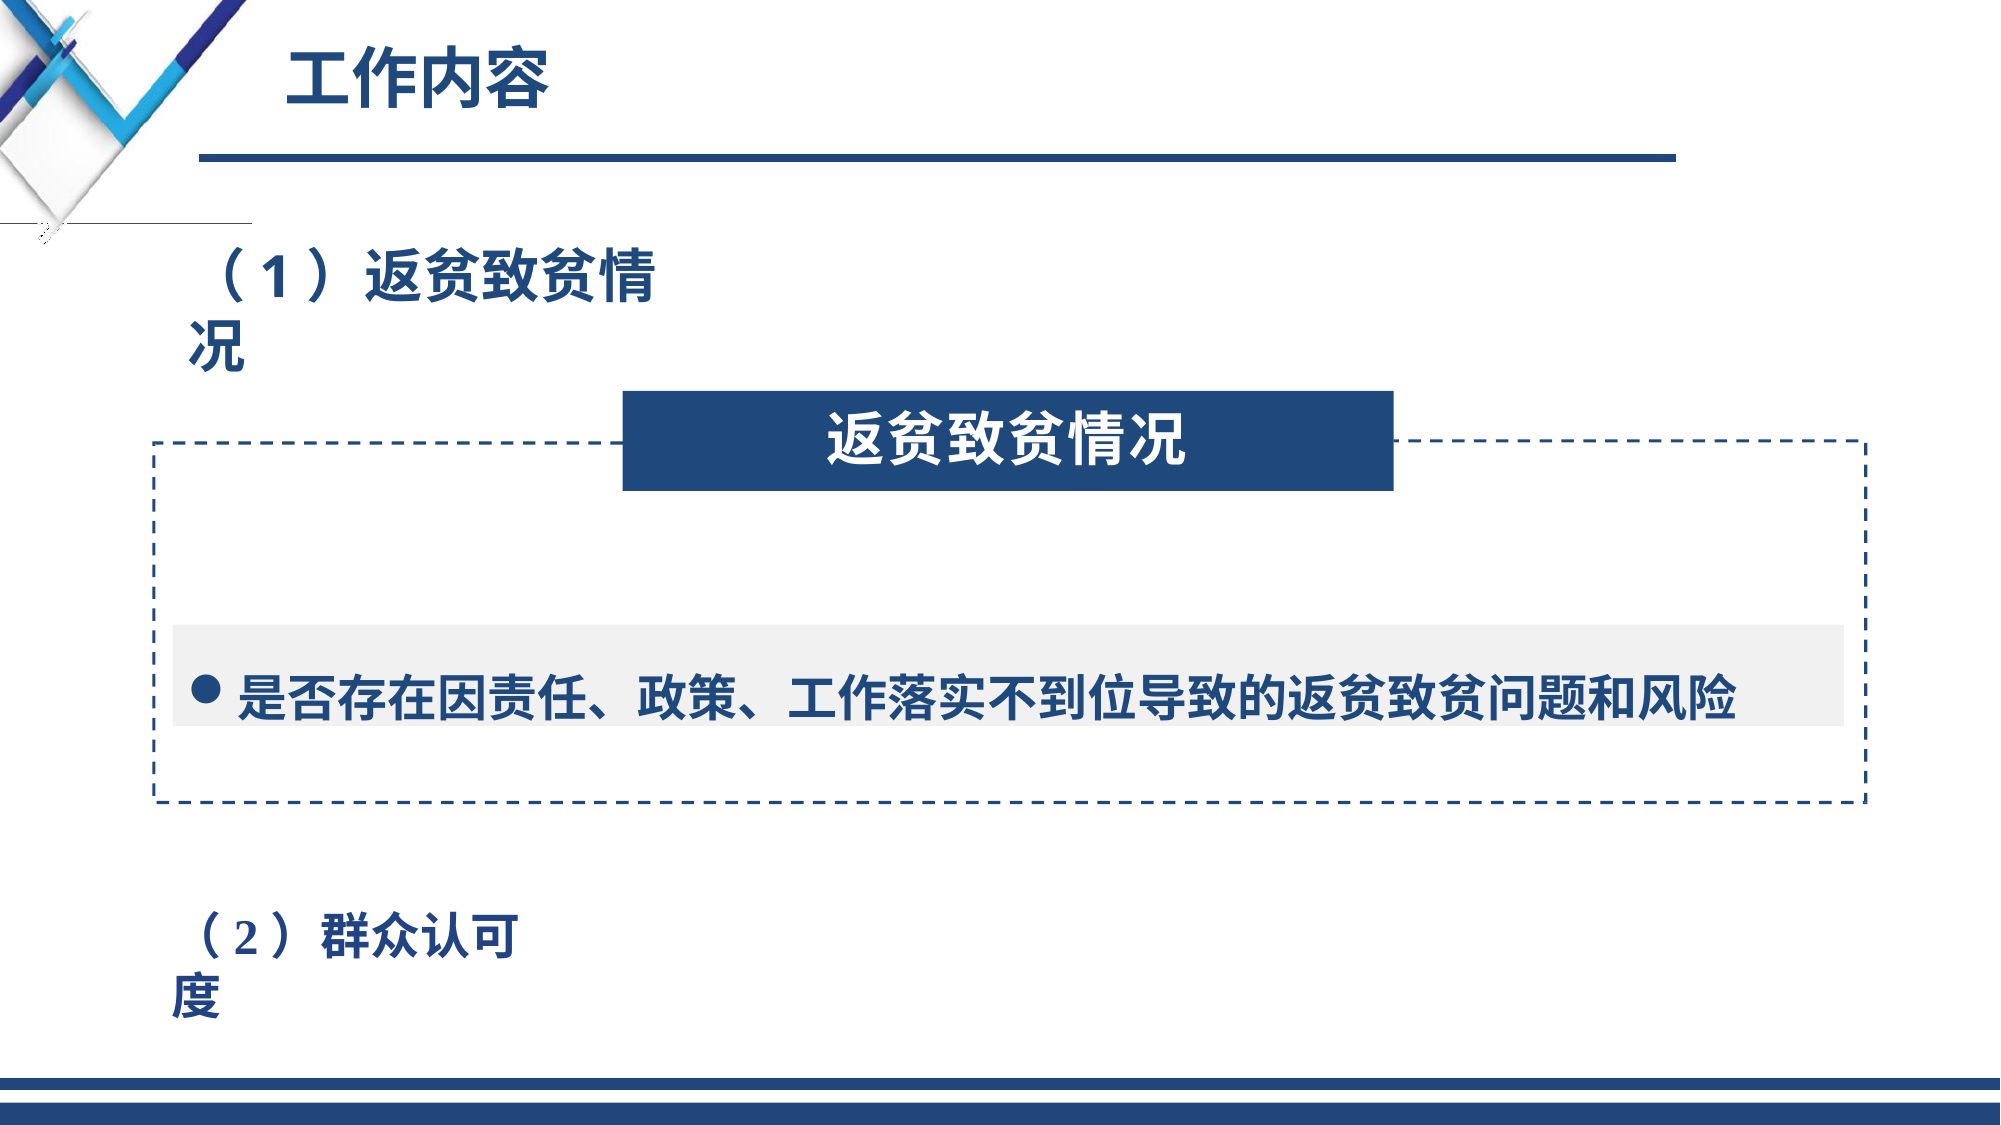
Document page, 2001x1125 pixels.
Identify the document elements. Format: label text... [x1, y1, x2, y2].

title 工作内容 [282, 33, 554, 224]
text_box [812, 800, 826, 805]
text_box [484, 800, 498, 805]
text_box [1250, 800, 1263, 805]
text_box [922, 800, 935, 805]
text_box [1425, 800, 1438, 805]
text_box [1141, 800, 1154, 805]
text_box [622, 390, 1394, 399]
text_box [834, 800, 848, 805]
text_box [1119, 800, 1132, 805]
text_box [244, 800, 257, 805]
text_box [152, 441, 164, 446]
text_box [331, 800, 345, 805]
text_box [1731, 800, 1745, 805]
text_box [152, 477, 156, 490]
text_box [566, 441, 580, 445]
text_box [1556, 800, 1570, 805]
text_box [152, 608, 156, 621]
text_box [1758, 439, 1771, 443]
text_box [1534, 800, 1548, 805]
text_box [0, 1102, 2000, 1125]
text_box [528, 800, 542, 805]
text_box [681, 800, 695, 805]
text_box [266, 800, 279, 805]
text_box [1600, 800, 1613, 805]
text_box [1316, 800, 1329, 805]
text_box [479, 441, 492, 445]
text_box [1009, 800, 1023, 805]
text_box [900, 800, 913, 805]
text_box [1337, 800, 1351, 805]
text_box [1539, 439, 1553, 443]
text_box [1228, 800, 1242, 805]
text_box [435, 441, 448, 445]
text_box [1864, 574, 1868, 587]
text_box [347, 441, 361, 445]
text_box [1622, 800, 1635, 805]
text_box [610, 441, 623, 445]
text_box [353, 800, 367, 805]
text_box [1162, 800, 1176, 805]
text_box [1294, 800, 1307, 805]
text_box [419, 800, 432, 805]
text_box [1473, 439, 1487, 443]
text_box [588, 441, 601, 445]
text_box [1430, 439, 1443, 443]
text_box [1097, 800, 1110, 805]
text_box （2）群众认可度 [169, 902, 549, 1025]
text_box [1864, 683, 1868, 696]
text_box [637, 800, 651, 805]
text_box [1075, 800, 1088, 805]
text_box [1709, 800, 1723, 805]
text_box [1447, 800, 1460, 805]
text_box [1862, 792, 1868, 805]
text_box [1864, 749, 1868, 762]
text_box [260, 441, 273, 445]
text_box [1864, 595, 1868, 609]
text_box [1359, 800, 1373, 805]
text_box [194, 441, 208, 445]
text_box [1823, 439, 1837, 443]
text_box [1780, 439, 1793, 443]
text_box [544, 441, 558, 445]
text_box [747, 800, 760, 805]
text_box [397, 800, 410, 805]
text_box [1864, 486, 1868, 500]
text_box [966, 800, 979, 805]
text_box [1648, 439, 1662, 443]
text_box [550, 800, 563, 805]
text_box [375, 800, 388, 805]
text_box [1864, 661, 1868, 675]
text_box [594, 800, 607, 805]
text_box [152, 630, 156, 643]
text_box （1）返贫致贫情况 [185, 237, 693, 380]
text_box [1864, 464, 1868, 478]
text_box [1184, 800, 1198, 805]
text_box [1864, 530, 1868, 543]
text_box [1272, 800, 1285, 805]
text_box [152, 652, 156, 665]
text_box [222, 800, 235, 805]
text_box [1864, 442, 1868, 456]
text_box [304, 441, 317, 445]
text_box [152, 542, 156, 556]
text_box [1578, 800, 1592, 805]
text_box [506, 800, 520, 805]
text_box [769, 800, 782, 805]
text_box [152, 761, 156, 775]
text_box [1644, 800, 1657, 805]
text_box [944, 800, 957, 805]
text_box [1403, 800, 1417, 805]
text_box [1845, 439, 1859, 443]
text_box [1736, 439, 1749, 443]
text_box [325, 441, 339, 445]
text_box [1053, 800, 1067, 805]
text_box [152, 717, 156, 731]
text_box [1452, 439, 1465, 443]
text_box [238, 441, 251, 445]
text_box [522, 441, 536, 445]
text_box [1692, 439, 1706, 443]
text_box [152, 455, 156, 468]
text_box [1819, 800, 1832, 805]
text_box [309, 800, 323, 805]
text_box [1206, 800, 1220, 805]
text_box [1583, 439, 1596, 443]
text_box [1864, 508, 1868, 521]
text_box [1864, 727, 1868, 740]
text_box [1687, 800, 1701, 805]
text_box [152, 783, 156, 796]
text_box [791, 800, 804, 805]
text_box 是否存在因责任、政策、工作落实不到位导致的返贫致贫问题和风险 [172, 624, 1844, 726]
text_box [856, 800, 870, 805]
text_box [178, 800, 192, 805]
picture [0, 0, 252, 245]
text_box [441, 800, 454, 805]
text_box [1605, 439, 1618, 443]
text_box [500, 441, 514, 445]
text_box [572, 800, 585, 805]
text_box [1627, 439, 1640, 443]
text_box [152, 739, 156, 753]
text_box [457, 441, 470, 445]
text_box [152, 673, 156, 687]
text_box [369, 441, 383, 445]
text_box [152, 499, 156, 512]
text_box [703, 800, 717, 805]
text_box [1512, 800, 1526, 805]
text_box [622, 472, 1394, 491]
text_box [391, 441, 405, 445]
text_box [1802, 439, 1815, 443]
text_box [1666, 800, 1679, 805]
text_box [413, 441, 426, 445]
text_box [287, 800, 301, 805]
text_box [1864, 705, 1868, 718]
text_box [152, 695, 156, 709]
text_box [1469, 800, 1482, 805]
text_box [152, 520, 156, 534]
text_box [659, 800, 673, 805]
text_box [1381, 800, 1395, 805]
text_box [200, 800, 213, 805]
text_box [1753, 800, 1767, 805]
text_box [1797, 800, 1810, 805]
text_box [1864, 770, 1868, 784]
text_box [987, 800, 1001, 805]
text_box [1491, 800, 1504, 805]
text_box [1408, 439, 1421, 443]
text_box [1031, 800, 1045, 805]
text_box [878, 800, 892, 805]
text_box [1864, 617, 1868, 631]
text_box [1864, 639, 1868, 653]
text_box [616, 800, 629, 805]
text_box [1775, 800, 1788, 805]
text_box [152, 564, 156, 578]
text_box [1670, 439, 1684, 443]
text_box [172, 441, 186, 445]
text_box [1864, 552, 1868, 565]
text_box [152, 586, 156, 599]
text_box 返贫致贫情况 [622, 399, 1394, 472]
text_box [725, 800, 738, 805]
text_box [282, 441, 295, 445]
text_box [1714, 439, 1728, 443]
text_box [216, 441, 230, 445]
text_box [156, 800, 170, 805]
text_box [1561, 439, 1574, 443]
text_box [1495, 439, 1509, 443]
text_box [1841, 800, 1854, 805]
text_box [1517, 439, 1531, 443]
text_box [462, 800, 476, 805]
